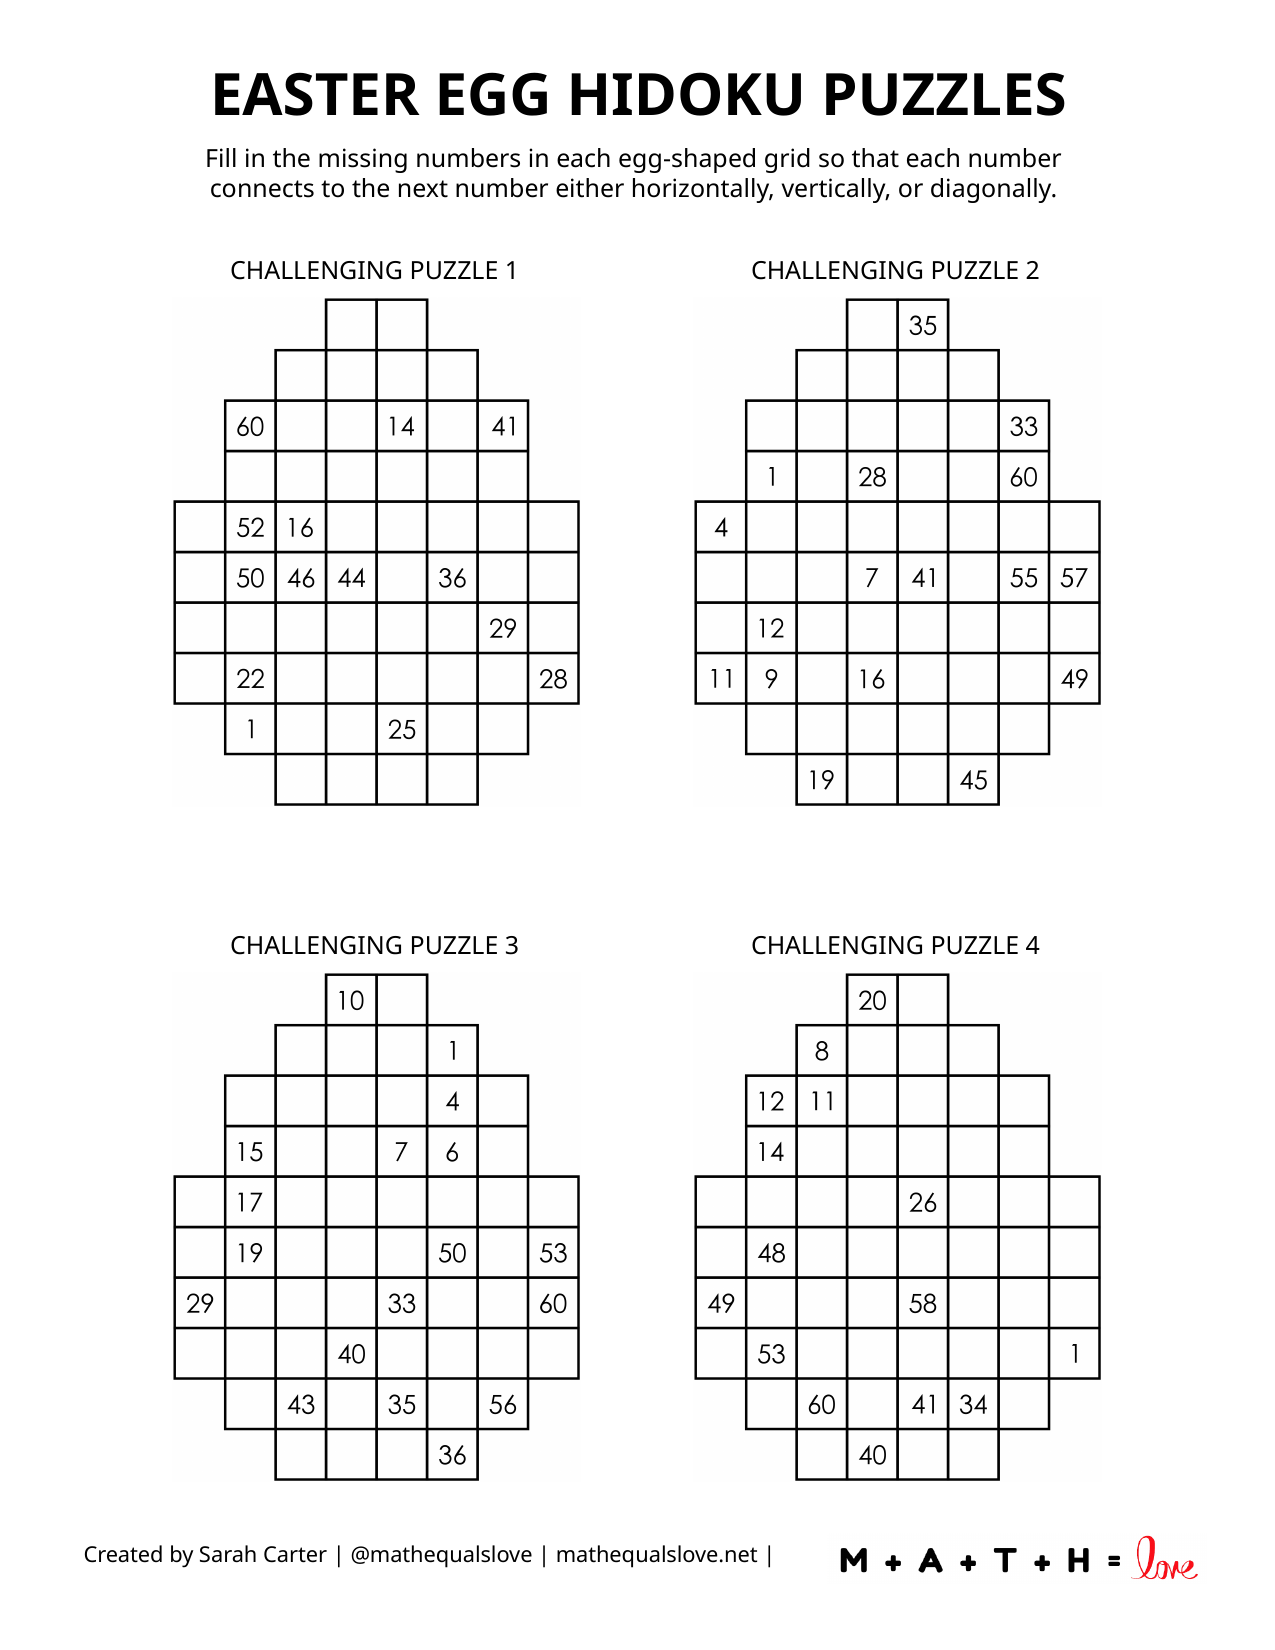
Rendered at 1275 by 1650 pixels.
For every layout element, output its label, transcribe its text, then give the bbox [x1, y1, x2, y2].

text_box Created by Sarah Carter | @mathequalslove | mathequalslove.net | [68, 1533, 826, 1575]
picture [172, 297, 582, 807]
text_box CHALLENGING PUZZLE 3 [135, 929, 615, 980]
picture [693, 297, 1102, 807]
text_box EASTER EGG HIDOKU PUZZLES [66, 50, 1211, 135]
text_box CHALLENGING PUZZLE 1 [135, 254, 615, 305]
text_box Fill in the missing numbers in each egg-shaped grid so that each number connects to the next number either horizontally, vertically, or diagonally. [0, 135, 1275, 210]
picture [826, 1532, 1207, 1584]
text_box CHALLENGING PUZZLE 4 [656, 929, 1136, 980]
picture [693, 972, 1102, 1482]
text_box CHALLENGING PUZZLE 2 [656, 254, 1136, 305]
picture [172, 972, 582, 1482]
